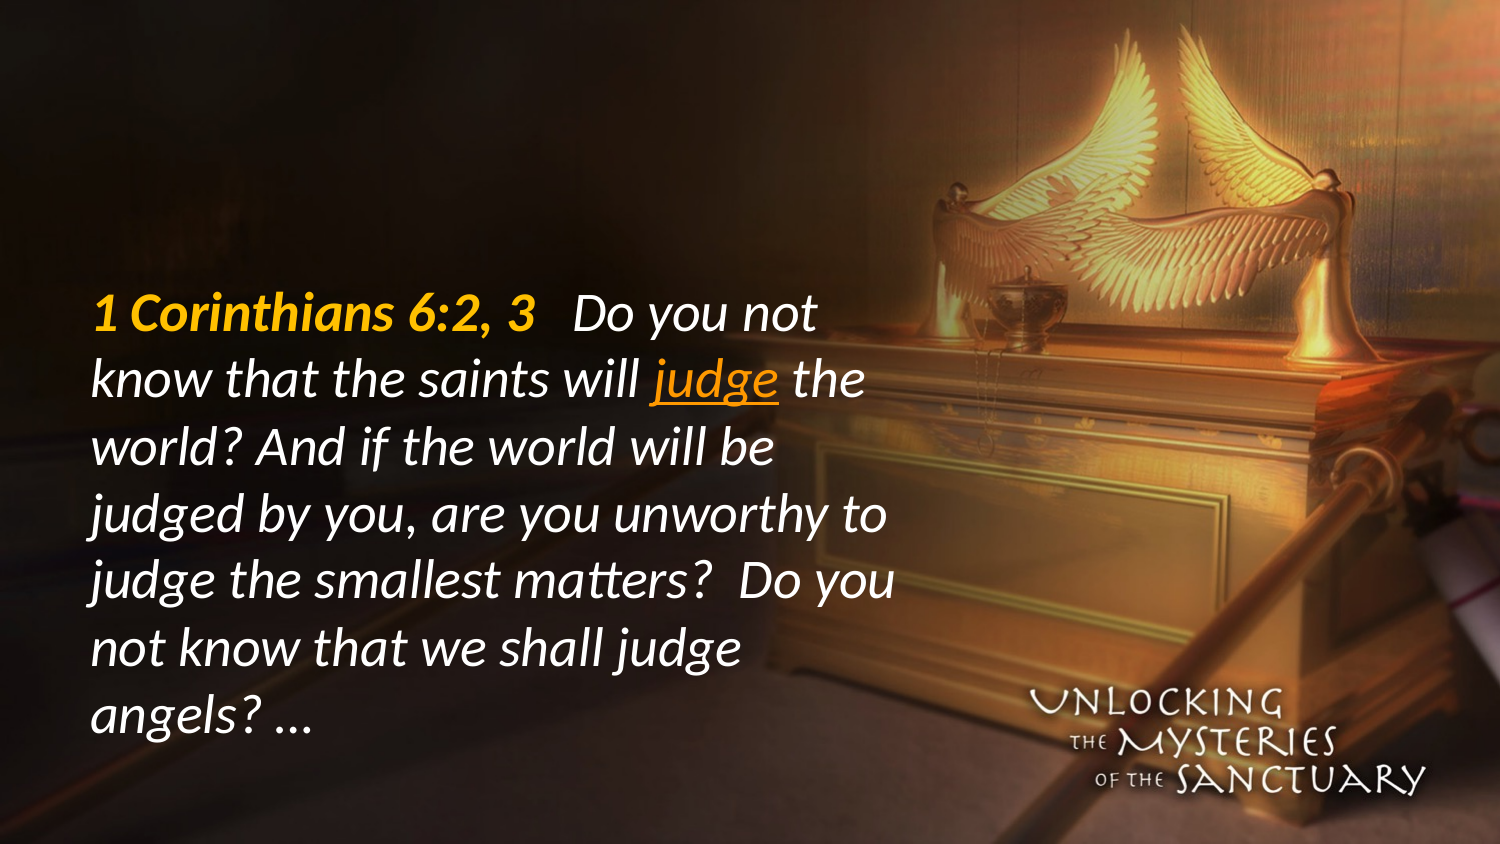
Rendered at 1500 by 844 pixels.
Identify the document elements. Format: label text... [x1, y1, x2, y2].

picture [0, 0, 1500, 844]
list 1 Corinthians 6:2, 3 Do you not know that the saints will judge the world? And if the world will be judged by you, are you unworthy to judge the smallest matters? Do you not know that we shall judge angels? … [75, 267, 943, 754]
